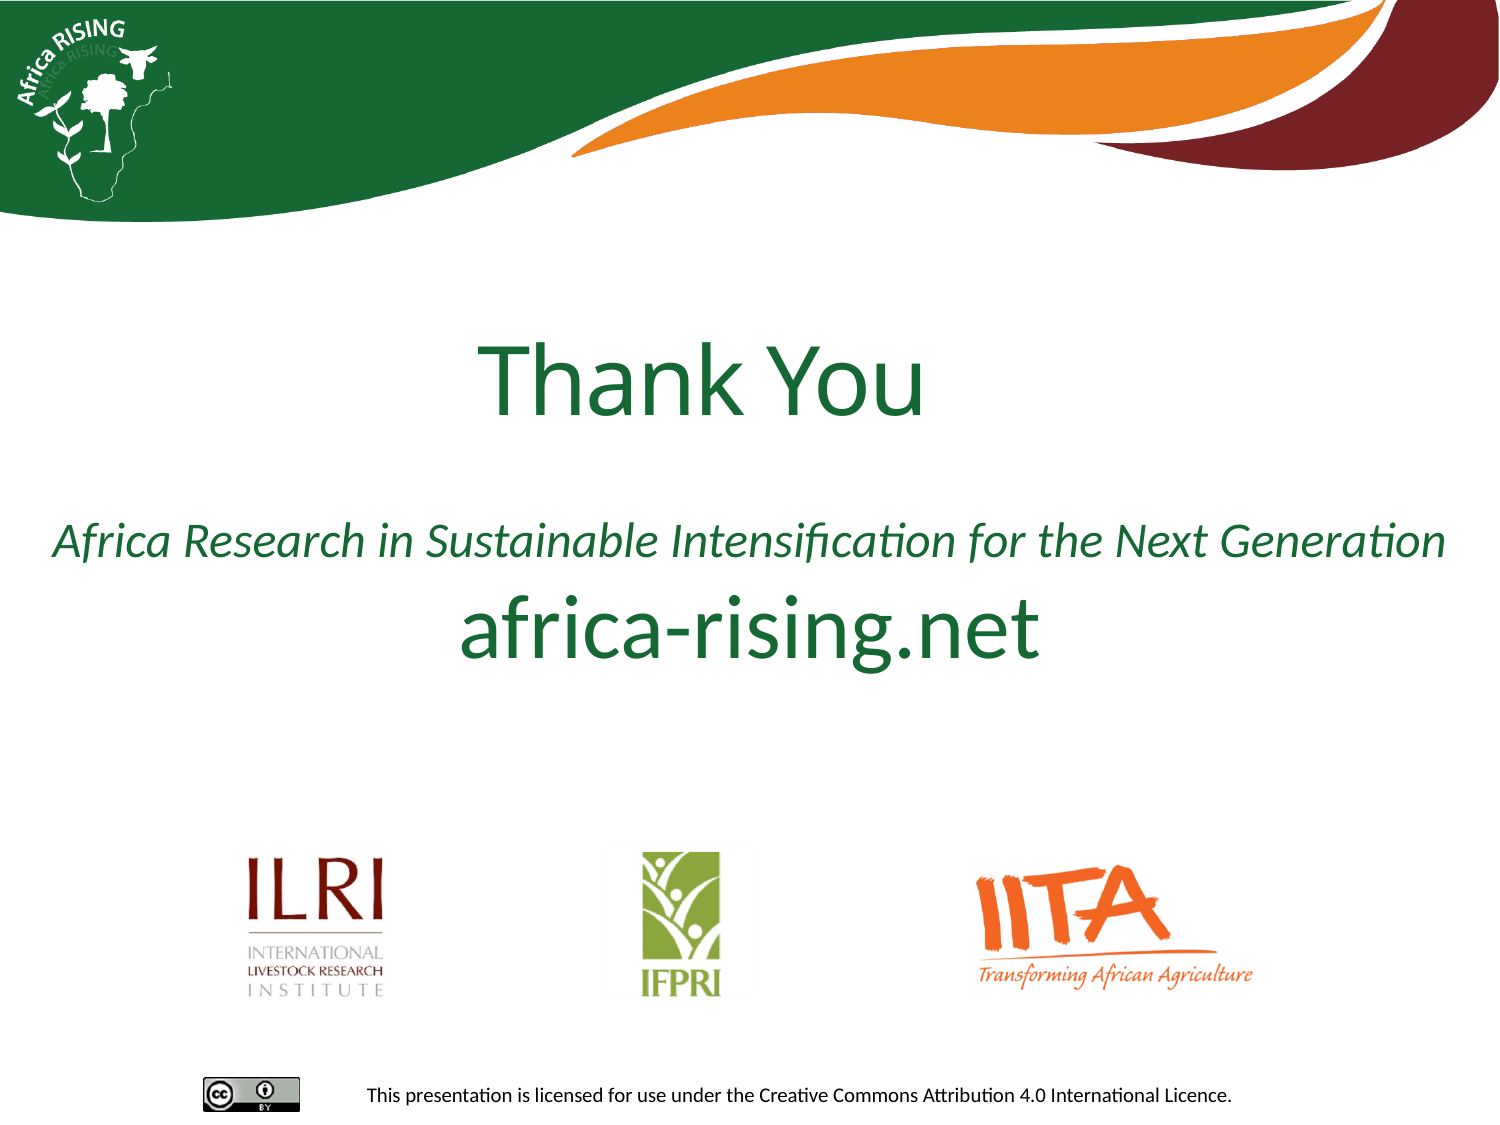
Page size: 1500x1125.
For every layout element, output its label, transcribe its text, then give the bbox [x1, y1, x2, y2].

text_box Thank You [78, 312, 1329, 500]
picture [0, 0, 1499, 222]
picture [203, 1077, 300, 1112]
picture [242, 847, 1255, 1000]
